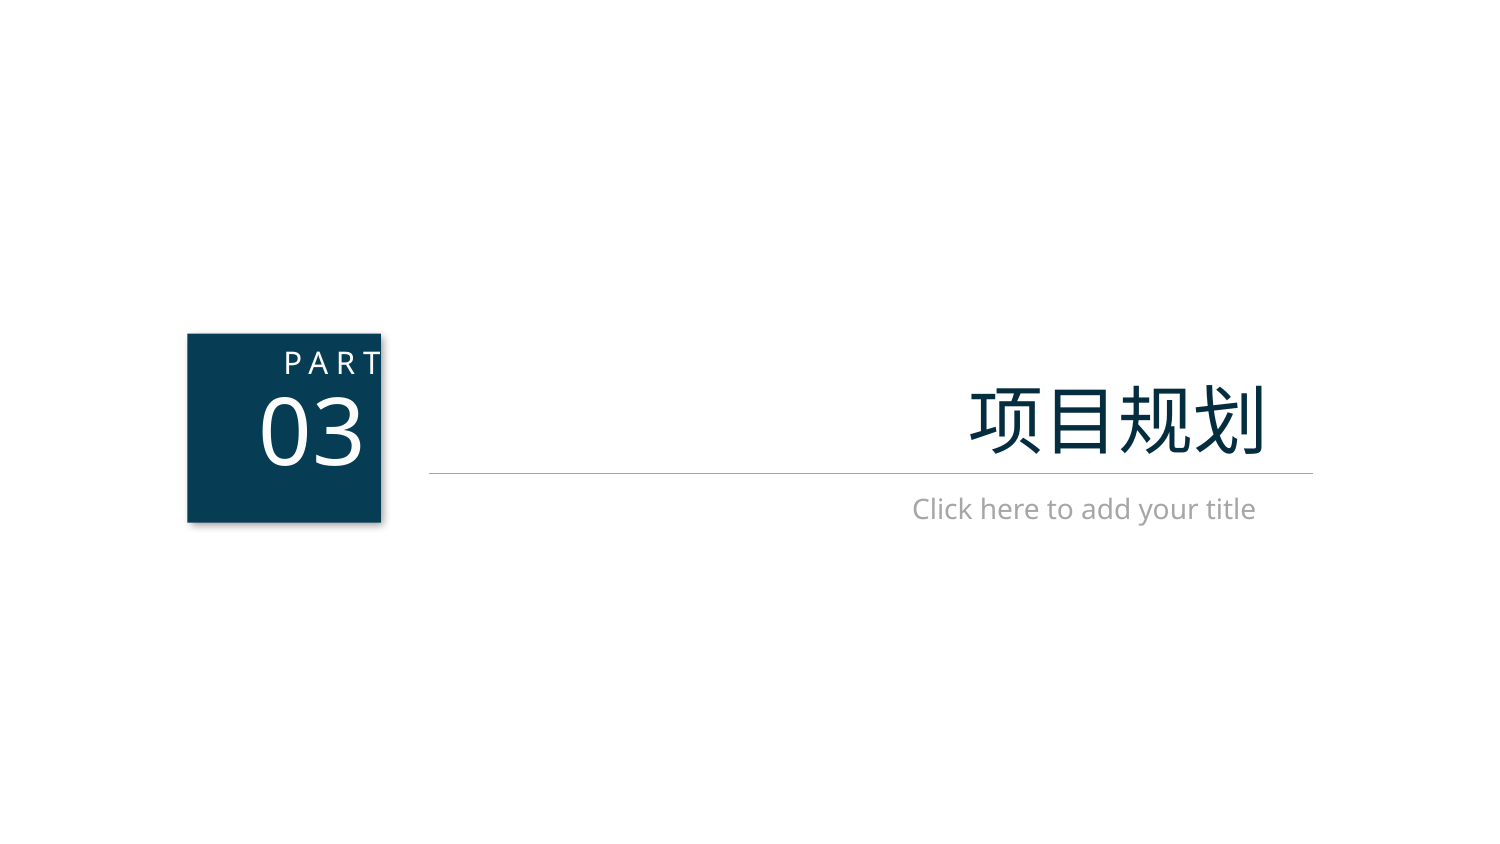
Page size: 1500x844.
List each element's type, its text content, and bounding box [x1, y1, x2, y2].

text_box PART [179, 335, 381, 385]
text_box 项目规划 [381, 366, 1313, 507]
text_box 03 [186, 385, 382, 524]
text_box Click here to add your title [388, 484, 1272, 533]
